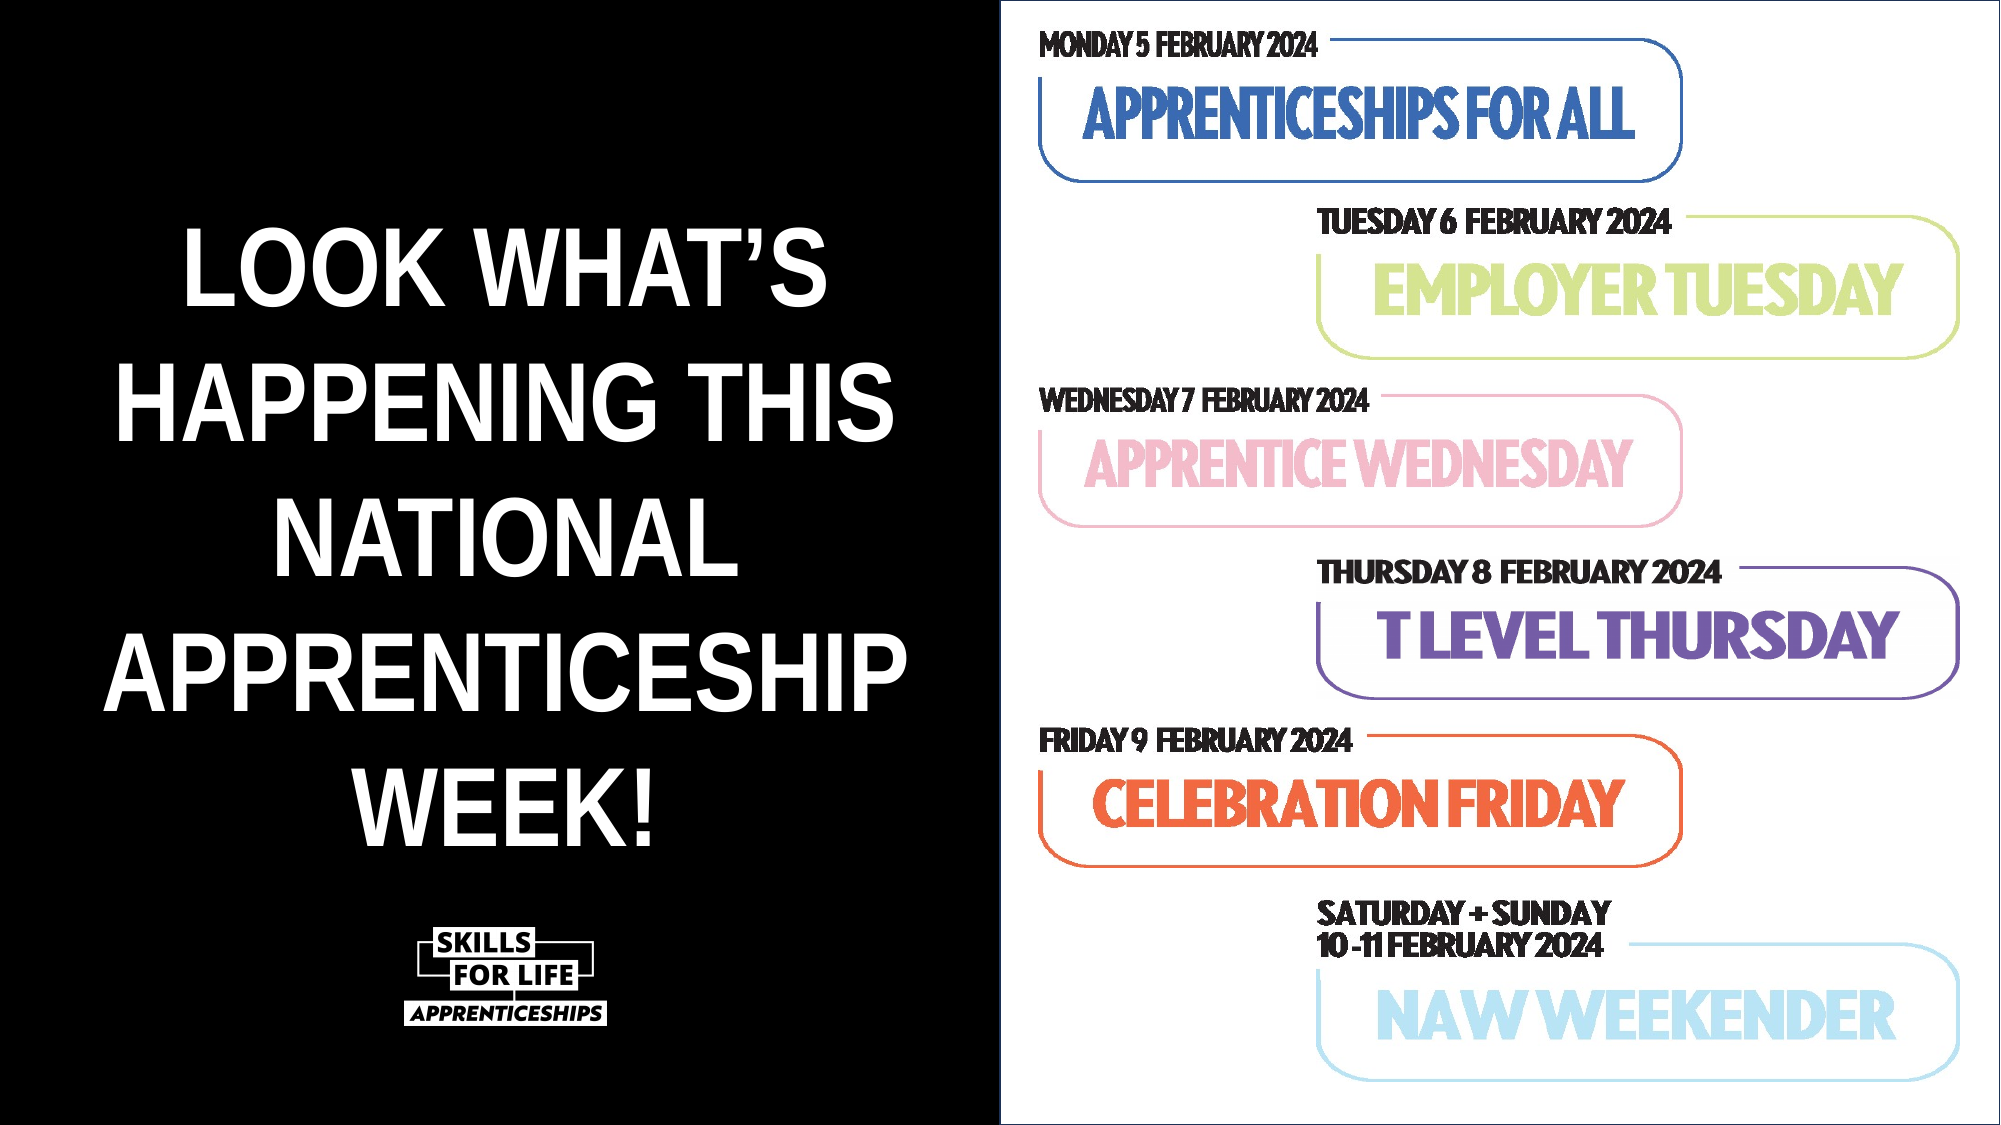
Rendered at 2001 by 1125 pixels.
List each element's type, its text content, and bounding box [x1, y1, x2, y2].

picture [1316, 204, 1960, 360]
text_box [999, 0, 2000, 1125]
picture [1038, 27, 1683, 183]
text_box LOOK WHAT’S HAPPENING THIS NATIONAL APPRENTICESHIPWEEK! [74, 187, 937, 1012]
picture [1316, 896, 1960, 1082]
picture [404, 927, 607, 1026]
picture [1038, 384, 1683, 528]
picture [1038, 724, 1683, 868]
picture [1316, 556, 1960, 700]
